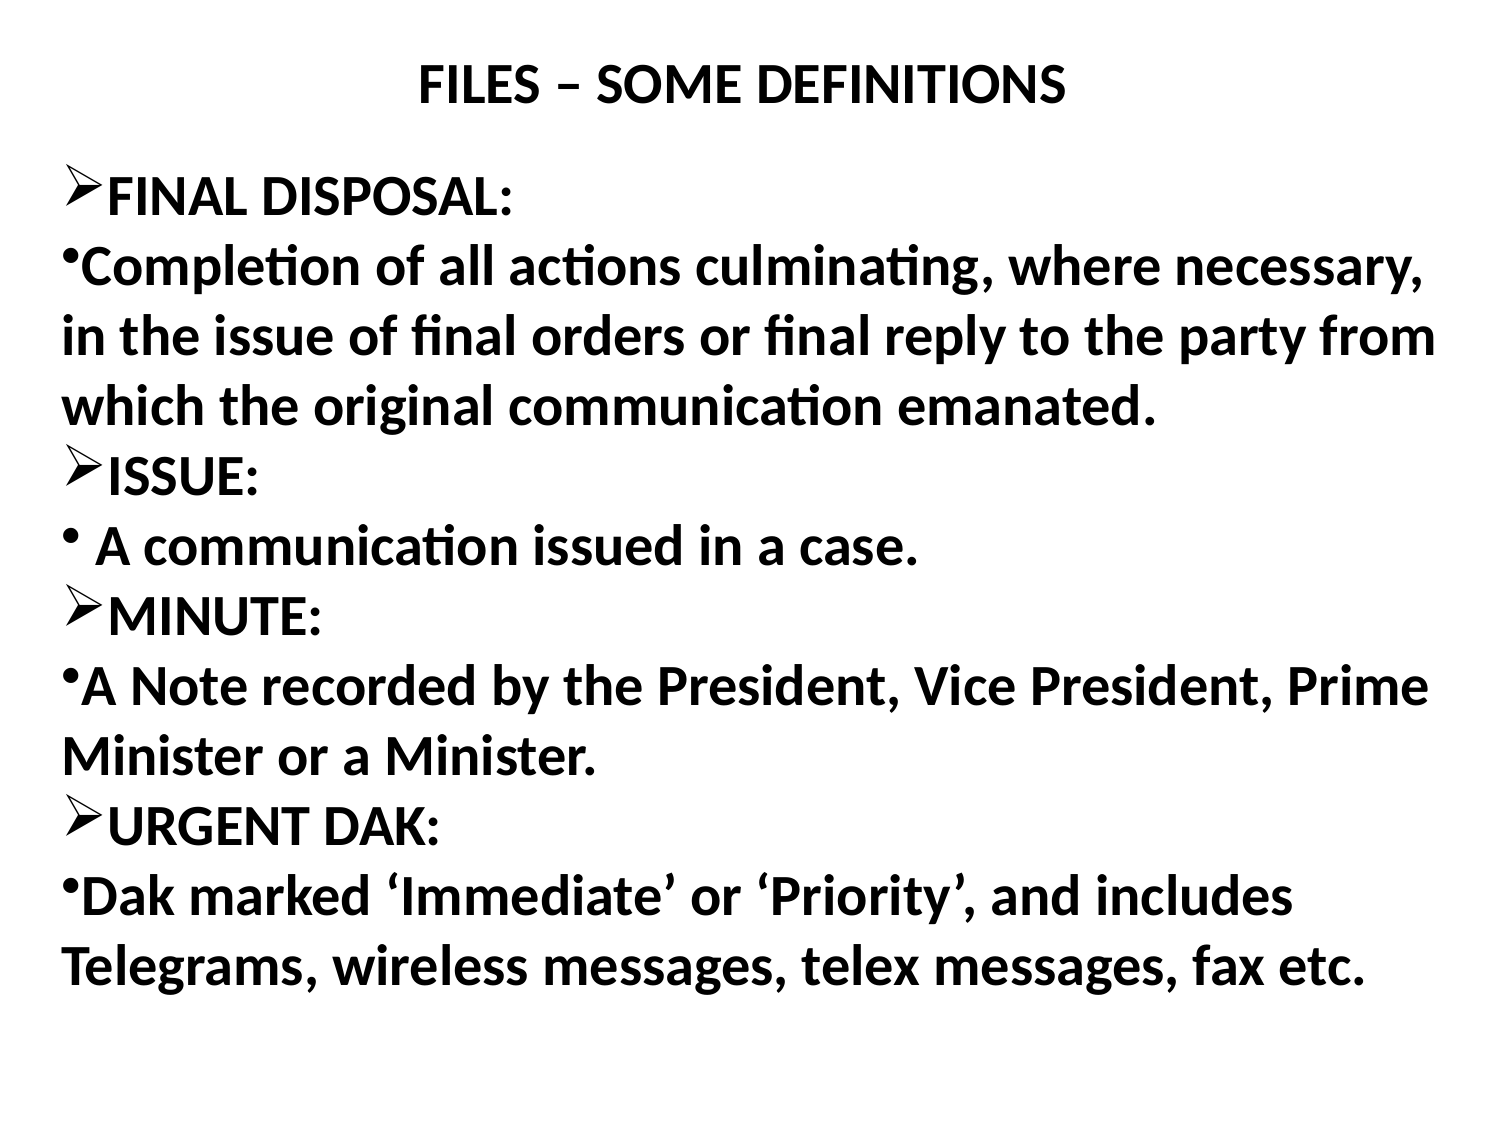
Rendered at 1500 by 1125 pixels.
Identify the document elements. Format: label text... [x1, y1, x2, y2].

text_box FILES – SOME DEFINITIONS [404, 37, 1083, 149]
text_box FINAL DISPOSAL: Completion of all actions culminating, where necessary, in the issue of final orders or final reply to the party from which the original communication emanated. ISSUE: A communication issued in a case. MINUTE: A Note recorded by the President, Vice President, Prime Minister or a Minister. URGENT DAK: Dak marked ‘Immediate’ or ‘Priority’, and includes Telegrams, wireless messages, telex messages, fax etc. [46, 149, 1466, 1125]
